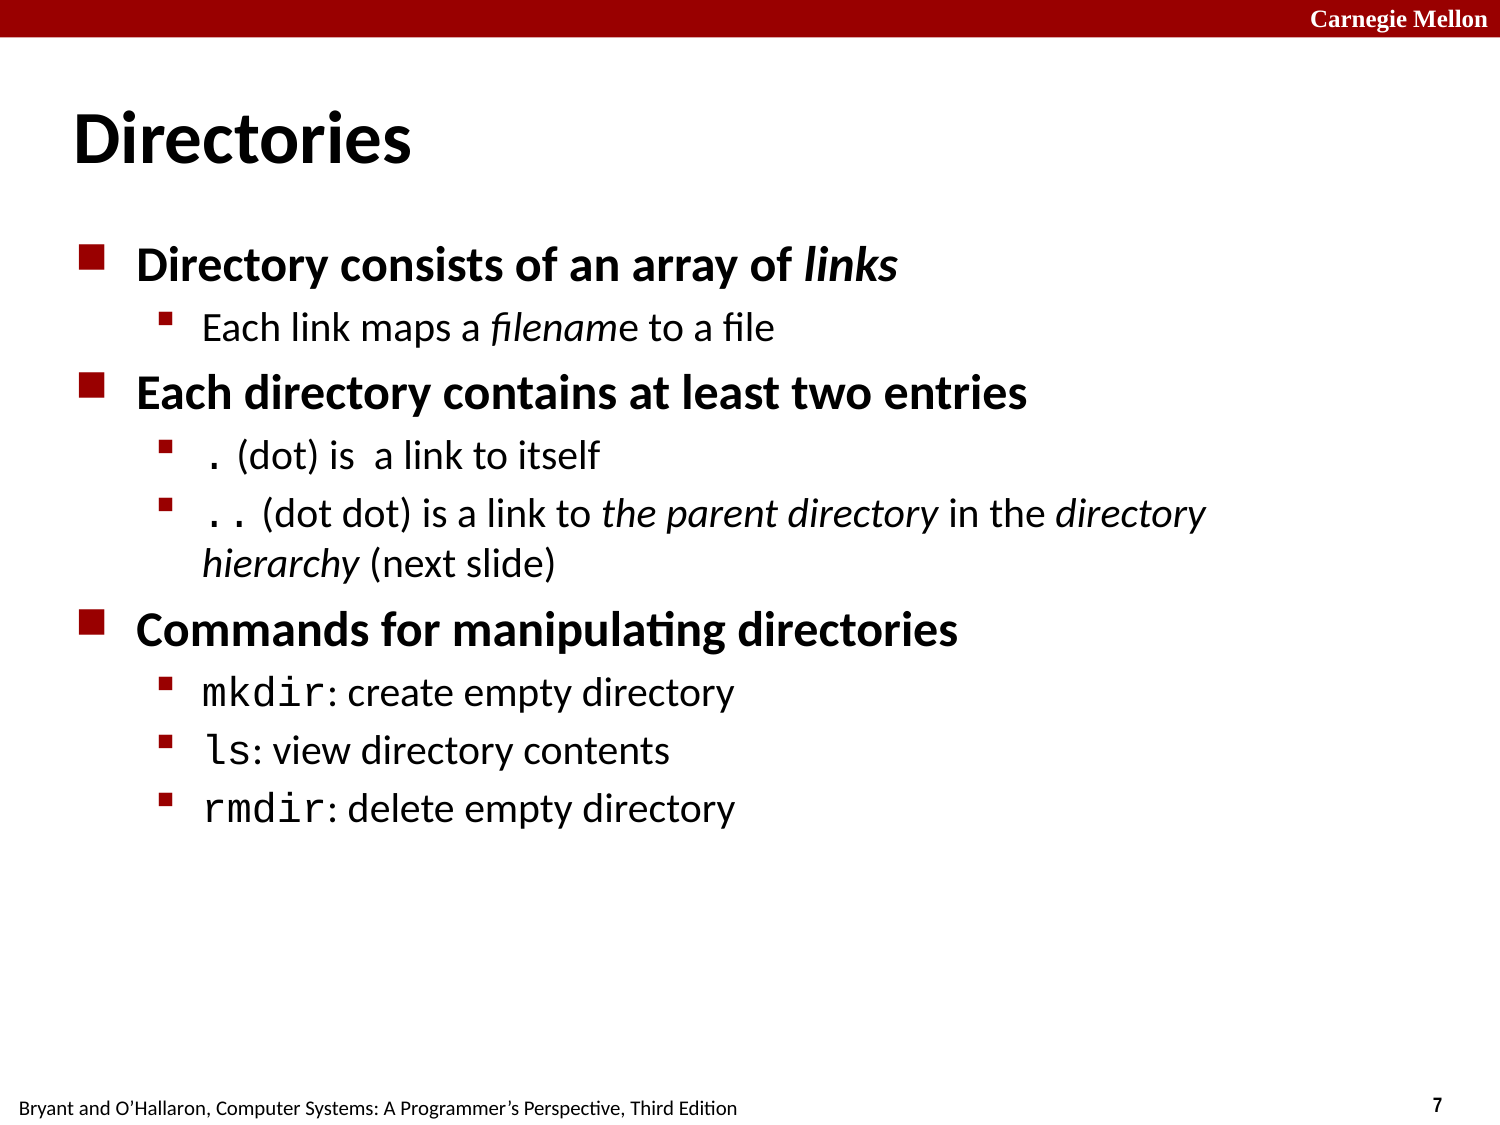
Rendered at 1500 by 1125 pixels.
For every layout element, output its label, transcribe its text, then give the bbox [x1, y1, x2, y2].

list Directory consists of an array of links Each link maps a filename to a file Each directory contains at least two entries . (dot) is a link to itself .. (dot dot) is a link to the parent directory in the directory hierarchy (next slide) Commands for manipulating directories mkdir: create empty directory ls: view directory contents rmdir: delete empty directory [64, 223, 1361, 1040]
title Directories [58, 71, 1305, 197]
